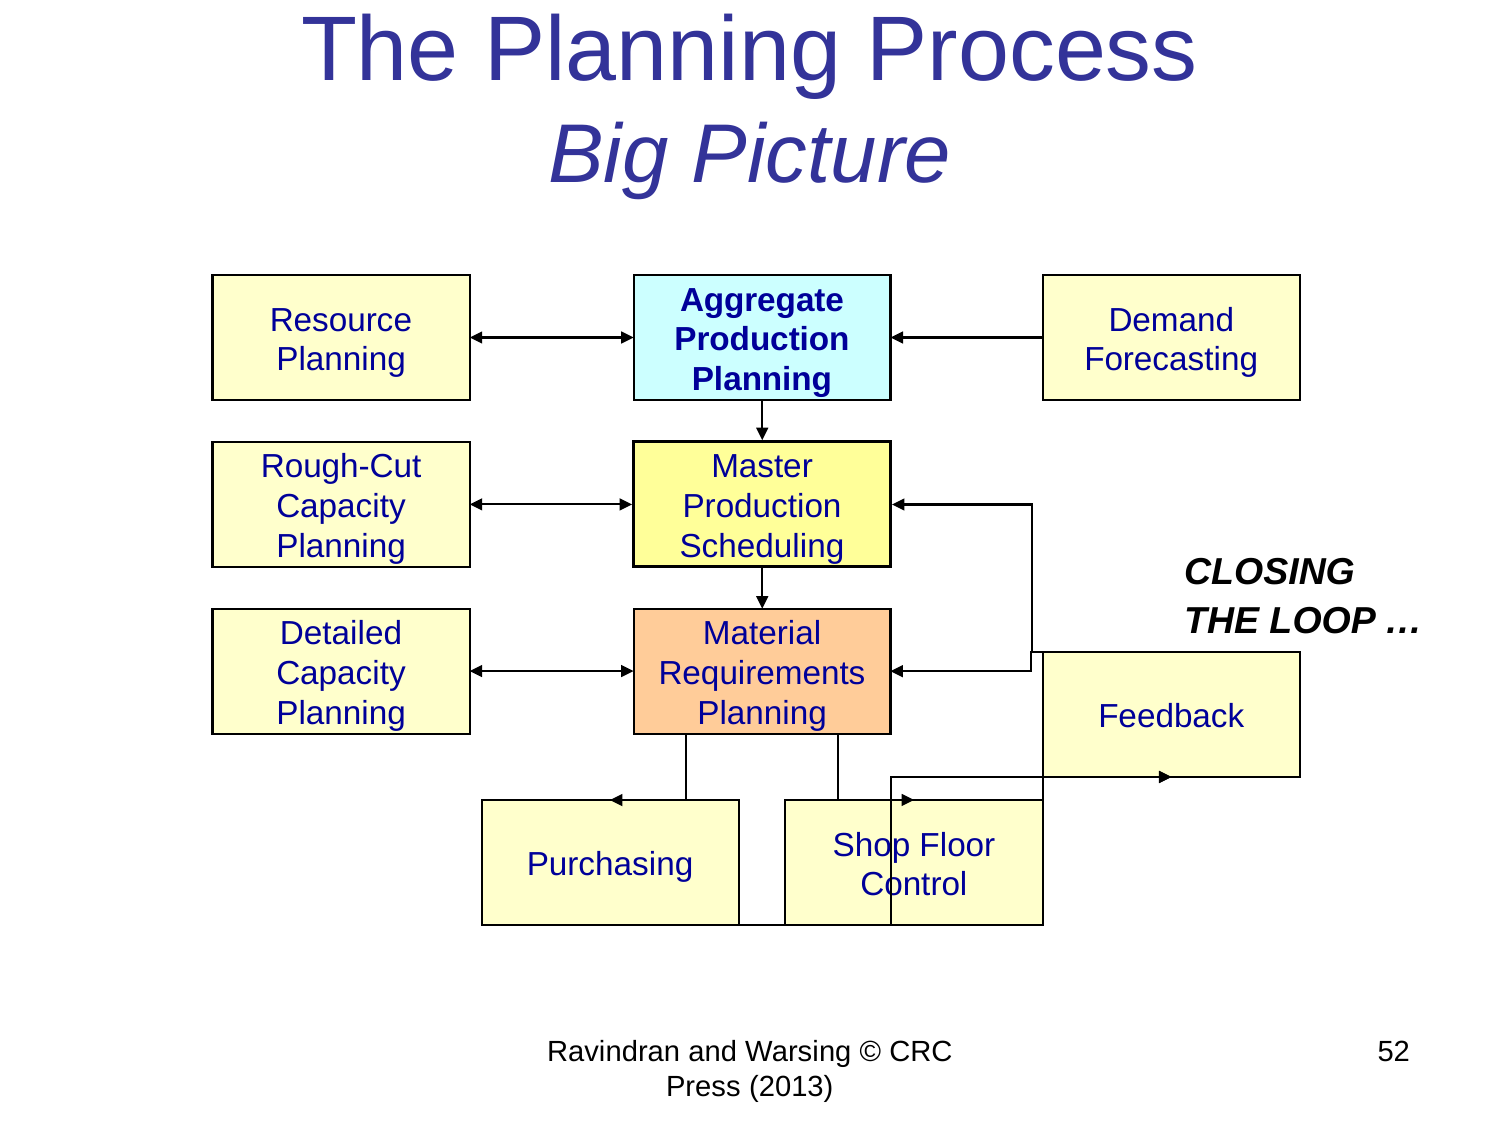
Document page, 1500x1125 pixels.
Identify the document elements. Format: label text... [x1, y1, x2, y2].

title The Planning Process Big Picture [90, 24, 1410, 163]
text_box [212, 409, 891, 567]
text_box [212, 274, 1301, 401]
slide_number 52 [1074, 1024, 1425, 1103]
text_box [609, 504, 1451, 926]
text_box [212, 568, 604, 926]
footer Ravindran and Warsing © CRC Press (2013) [512, 1024, 988, 1103]
